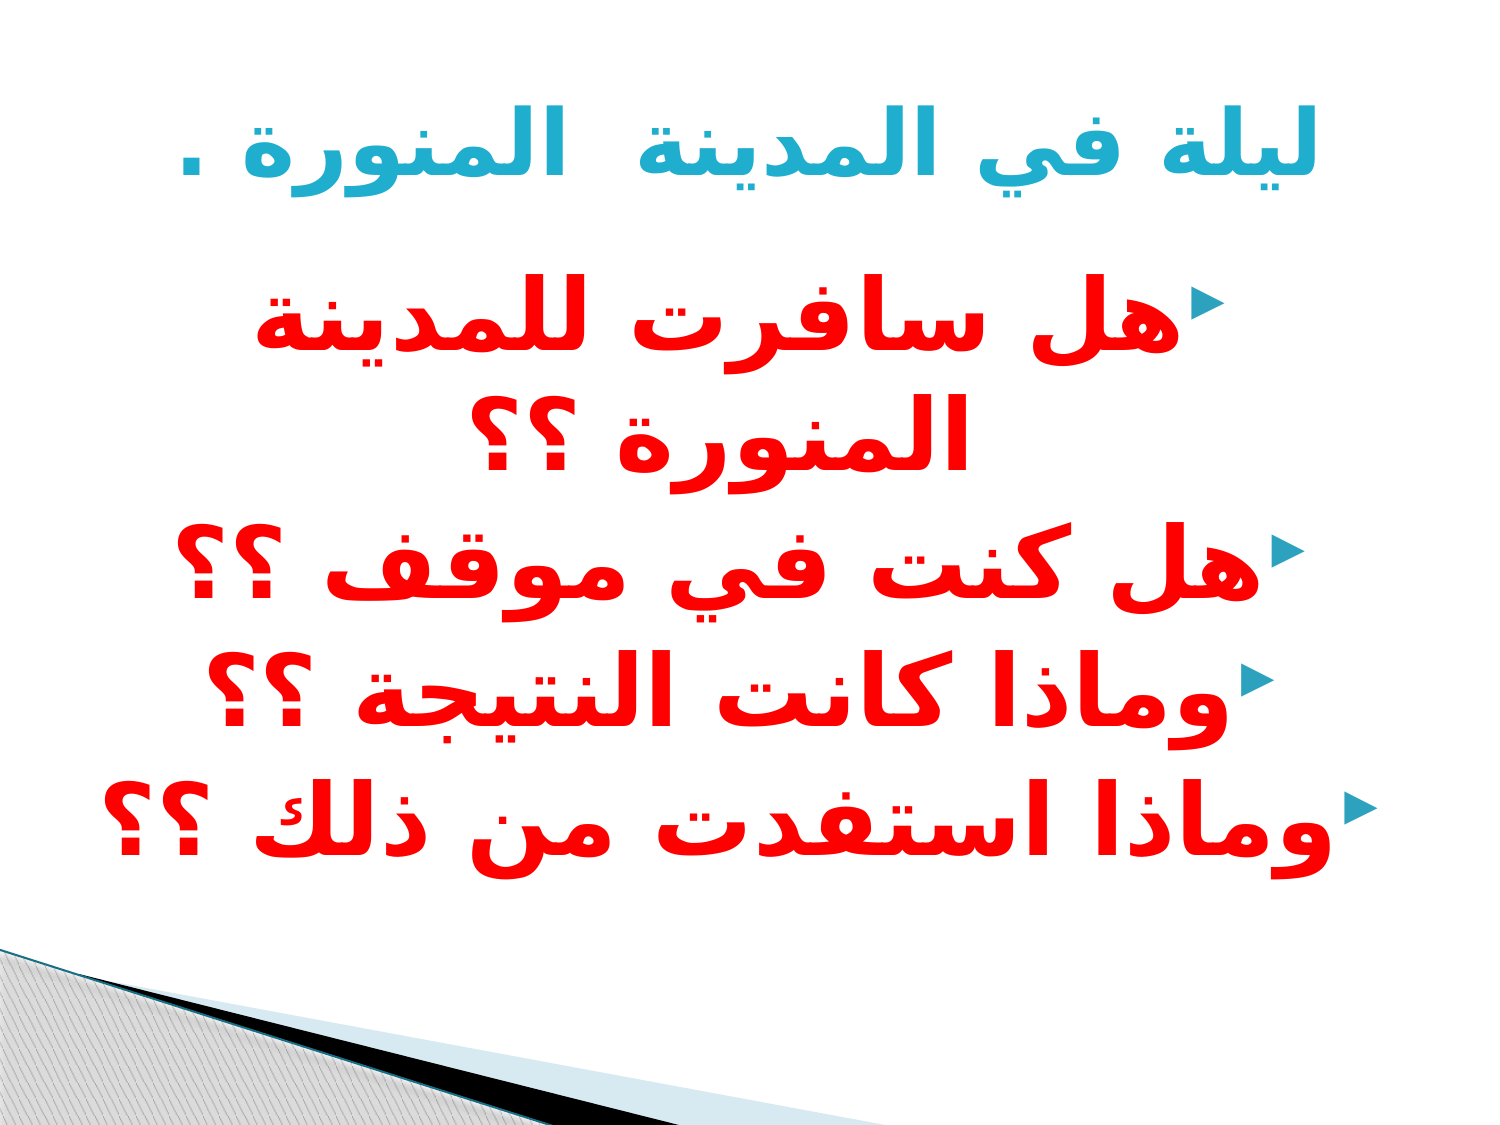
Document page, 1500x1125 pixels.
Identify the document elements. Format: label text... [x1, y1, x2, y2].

list هل سافرت للمدينة المنورة ؟؟ هل كنت في موقف ؟؟ وماذا كانت النتيجة ؟؟ وماذا استفدت من ذلك ؟؟ [75, 243, 1425, 986]
title ليلة في المدينة المنورة . [75, 45, 1425, 233]
